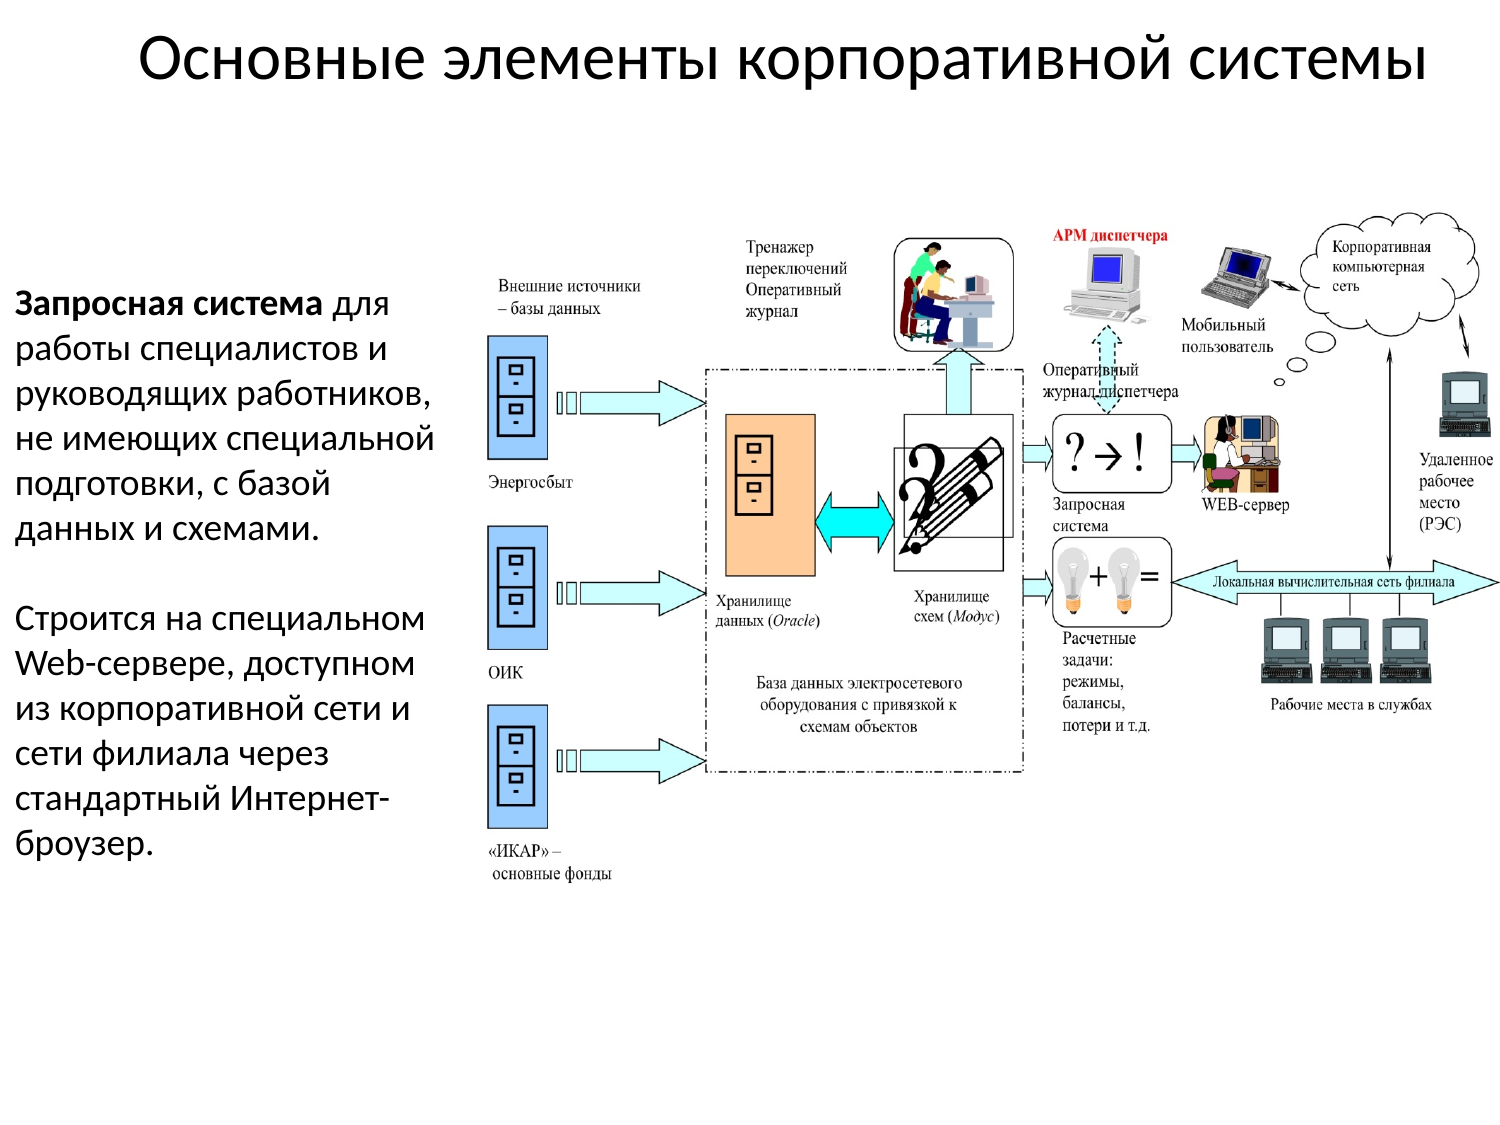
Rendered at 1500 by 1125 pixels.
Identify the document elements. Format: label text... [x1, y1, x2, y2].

picture [487, 211, 1500, 884]
text_box Запросная система для работы специалистов и руководящих работников, не имеющих специальной подготовки, с базой данных и схемами. Строится на специальном Web-сервере, доступном из корпоративной сети и сети филиала через стандартный Интернет-броузер. [0, 270, 456, 870]
text_box Основные элементы корпоративной системы [123, 0, 1445, 106]
